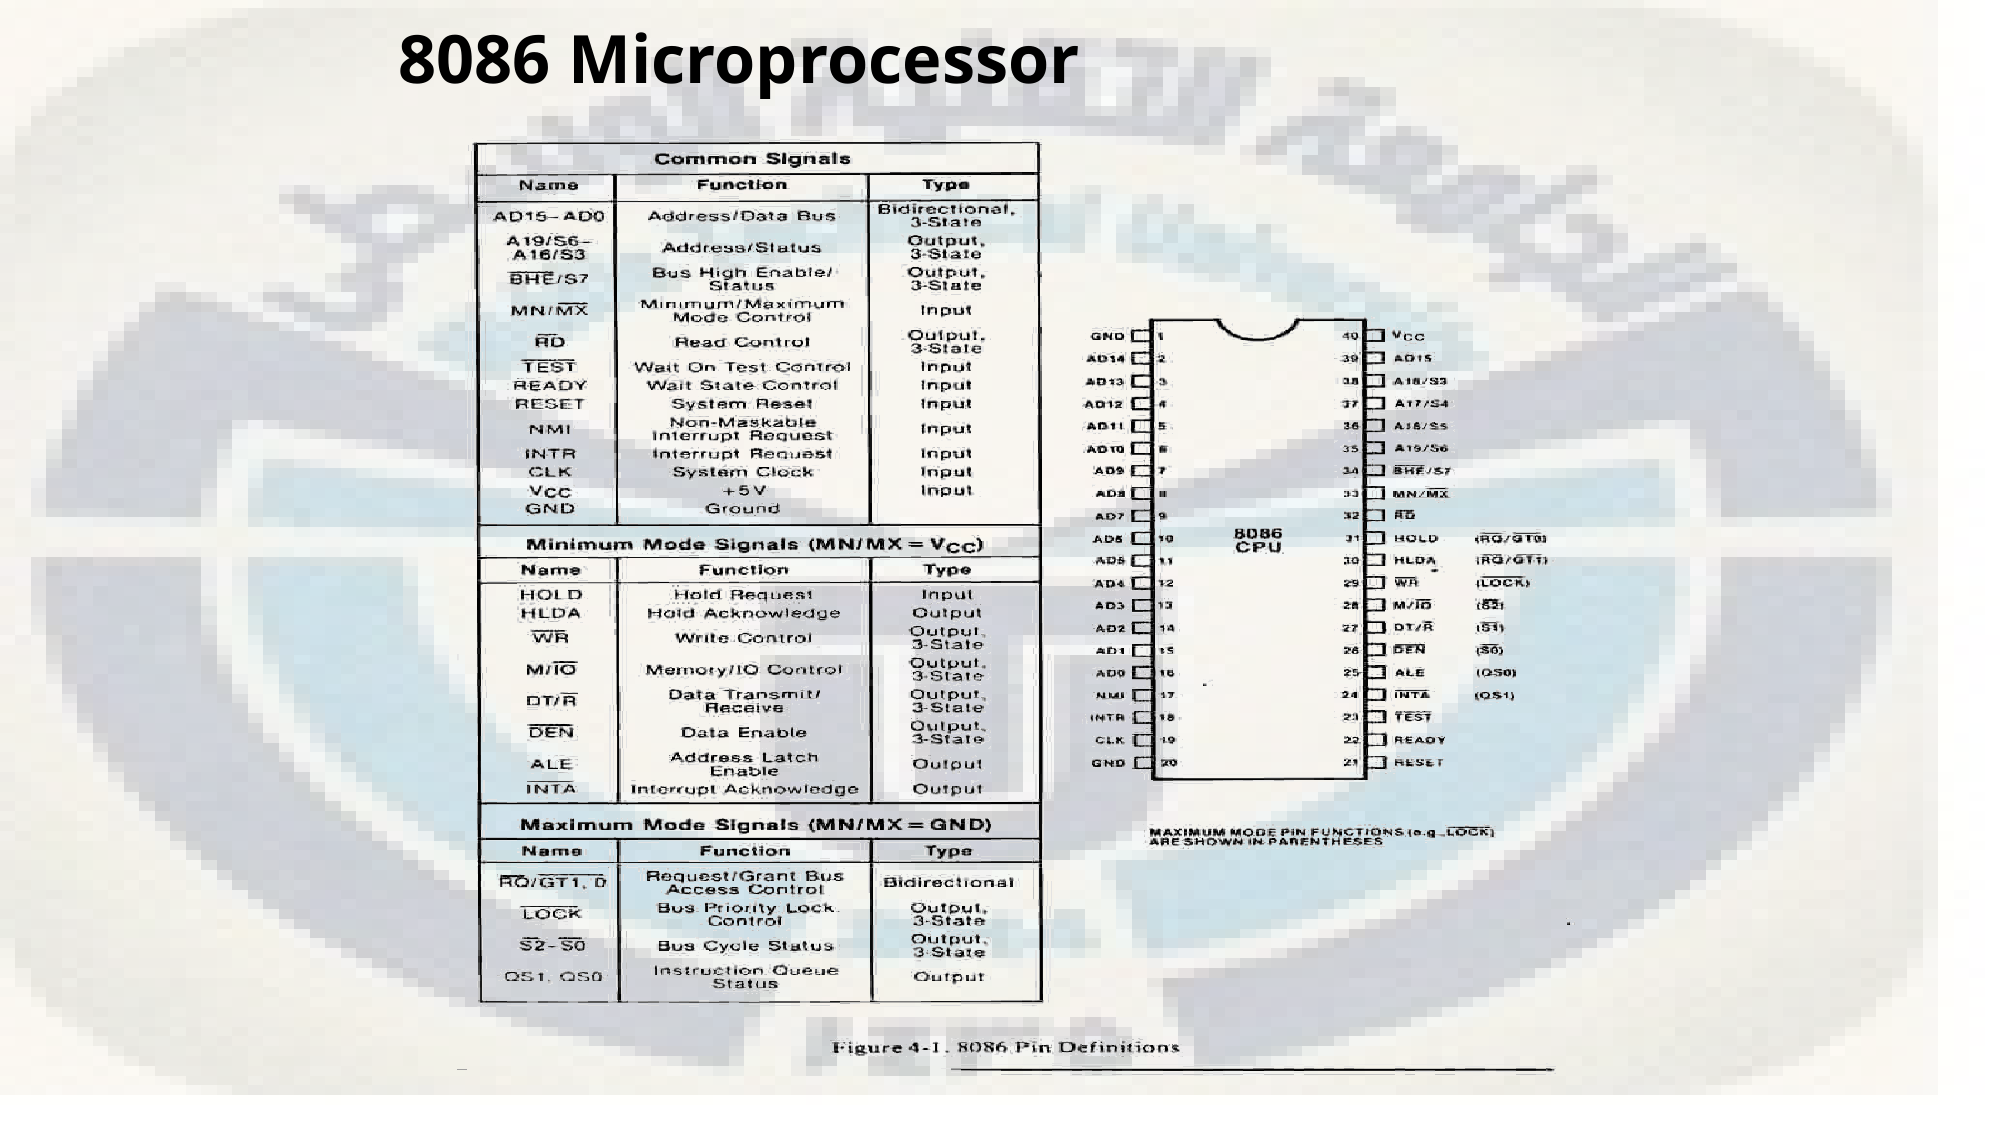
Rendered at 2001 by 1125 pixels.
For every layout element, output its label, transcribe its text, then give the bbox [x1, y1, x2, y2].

title 8086 Microprocessor [383, 0, 1700, 125]
picture [417, 113, 1583, 1076]
text_box Label Operator Operand[s] ;Comment INIT: mov ax, bx ; Copy contents of bx into ax Label - INIT: Operator - mov Operands - ax and bx Comment - alphanumeric string between ; and \n Not case sensitive Unlike other assemblers, destination operand is first mov is the mnemonic that the assembler translates into an opcode [0, 0, 2000, 1125]
